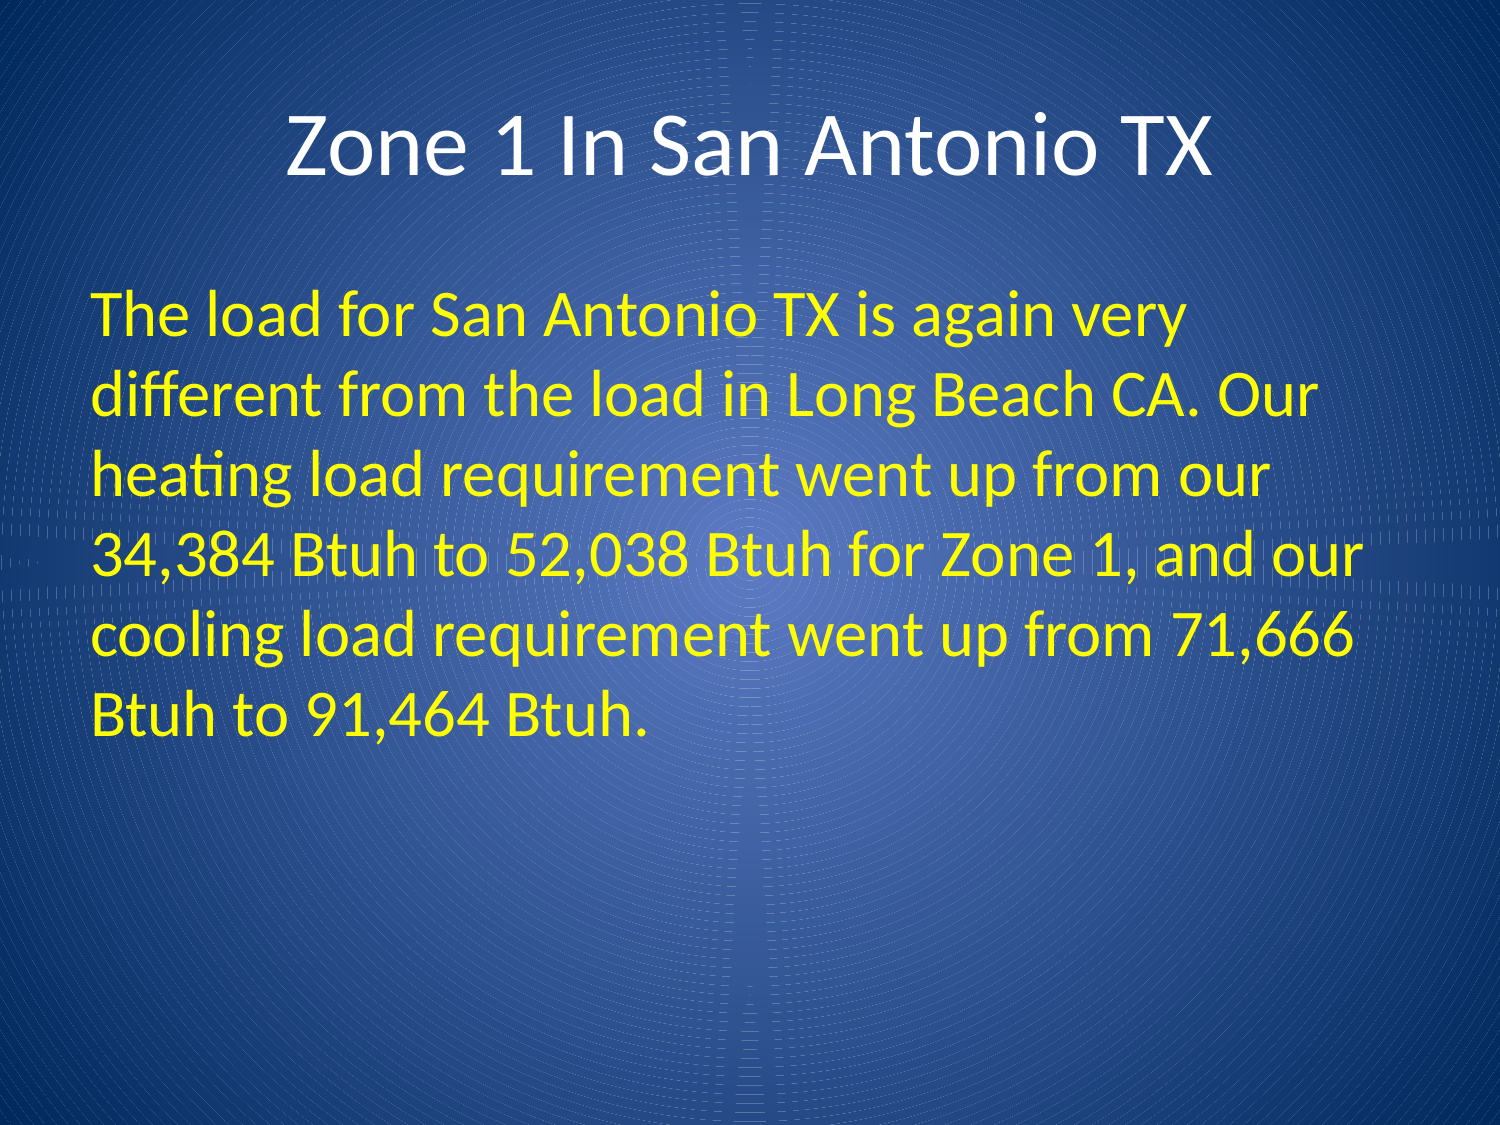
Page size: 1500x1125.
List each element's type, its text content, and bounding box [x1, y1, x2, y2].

list The load for San Antonio TX is again very different from the load in Long Beach CA. Our heating load requirement went up from our 34,384 Btuh to 52,038 Btuh for Zone 1, and our cooling load requirement went up from 71,666 Btuh to 91,464 Btuh. [75, 262, 1425, 1005]
title Zone 1 In San Antonio TX [75, 45, 1425, 233]
